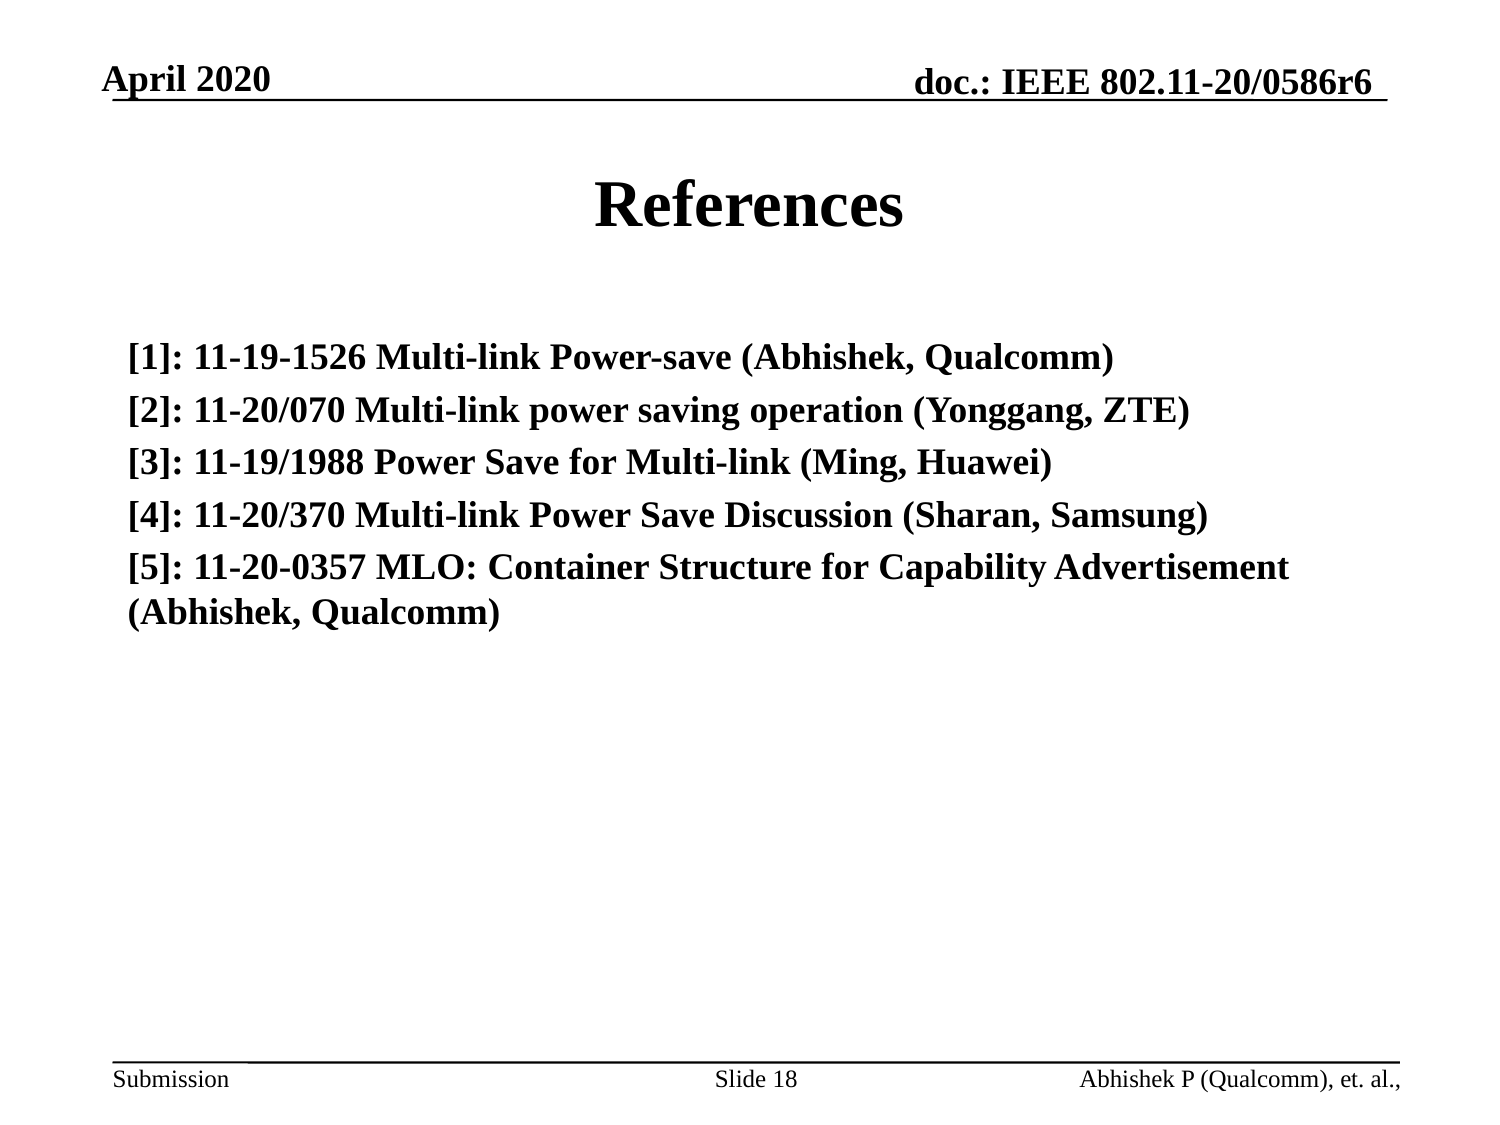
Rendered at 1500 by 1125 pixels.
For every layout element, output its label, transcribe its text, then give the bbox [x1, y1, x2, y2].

slide_number Slide 18 [712, 1061, 801, 1093]
list [1]: 11-19-1526 Multi-link Power-save (Abhishek, Qualcomm) [2]: 11-20/070 Multi-link power saving operation (Yonggang, ZTE) [3]: 11-19/1988 Power Save for Multi-link (Ming, Huawei) [4]: 11-20/370 Multi-link Power Save Discussion (Sharan, Samsung) [5]: 11-20-0357 MLO: Container Structure for Capability Advertisement (Abhishek, Qualcomm) [112, 324, 1388, 1001]
title References [112, 112, 1388, 288]
footer Abhishek P (Qualcomm), et. al., [949, 1061, 1402, 1093]
